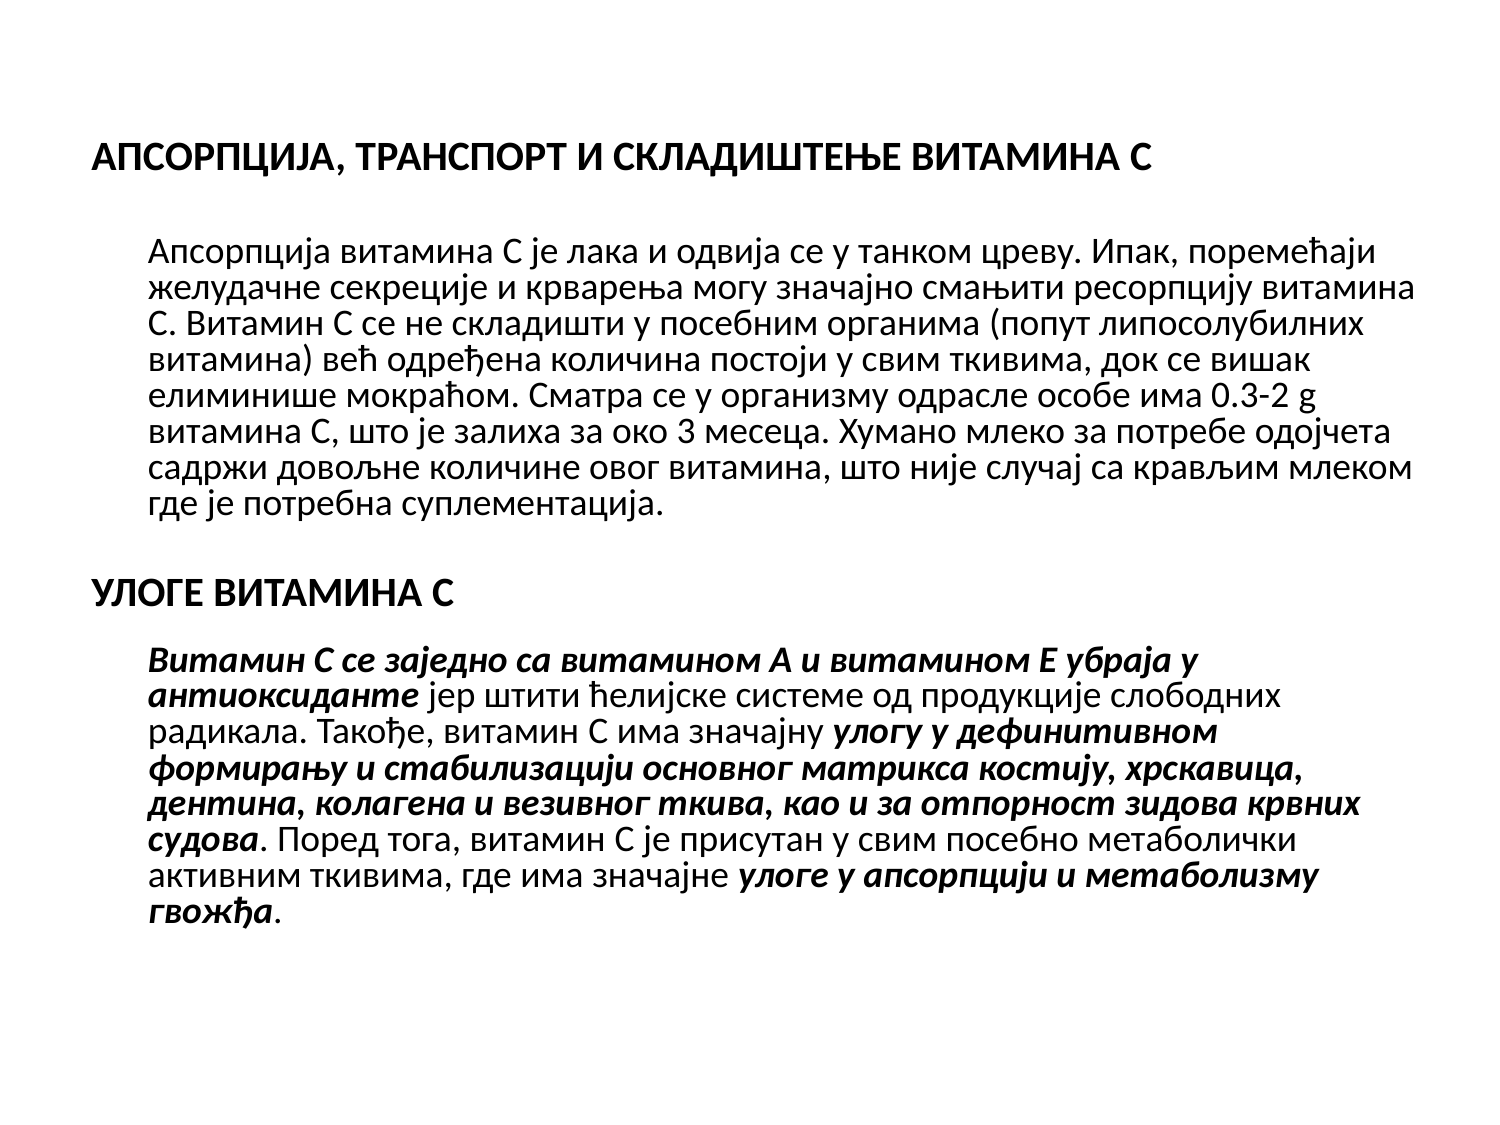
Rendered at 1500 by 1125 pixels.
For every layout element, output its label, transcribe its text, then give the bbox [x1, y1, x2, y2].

text_box АПСОРПЦИЈА, ТРАНСПОРТ И СКЛАДИШТЕЊЕ ВИТАМИНА С Апсорпција витамина С је лака и одвија се у танком цреву. Ипак, поремећаји желудачне секреције и крварења могу значајно смањити ресорпцију витамина С. Витамин С се не складишти у посебним органима (попут липосолубилних витамина) већ одређена количина постоји у свим ткивима, док се вишак елиминише мокраћом. Сматра се у организму одрасле особе има 0.3-2 g витамина С, што је залиха за око 3 месеца. Хумано млеко за потребе одојчета садржи довољне количине овог витамина, што није случај са крављим млеком где је потребна суплементација. УЛОГЕ ВИТАМИНА С Витамин С се заједно са витамином А и витамином Е убраја у антиоксиданте јер штити ћелијске системе од продукције слободних радикала. Такође, витамин С има значајну улогу у дефинитивном формирању и стабилизацији основног матрикса костију, хрскавица, дентина, колагена и везивног ткива, као и за отпорност зидова крвних судова. Поред тога, витамин С је присутан у свим посебно метаболички активним ткивима, где има значајне улоге у апсорпцији и метаболизму гвожђа. [76, 78, 1440, 1041]
